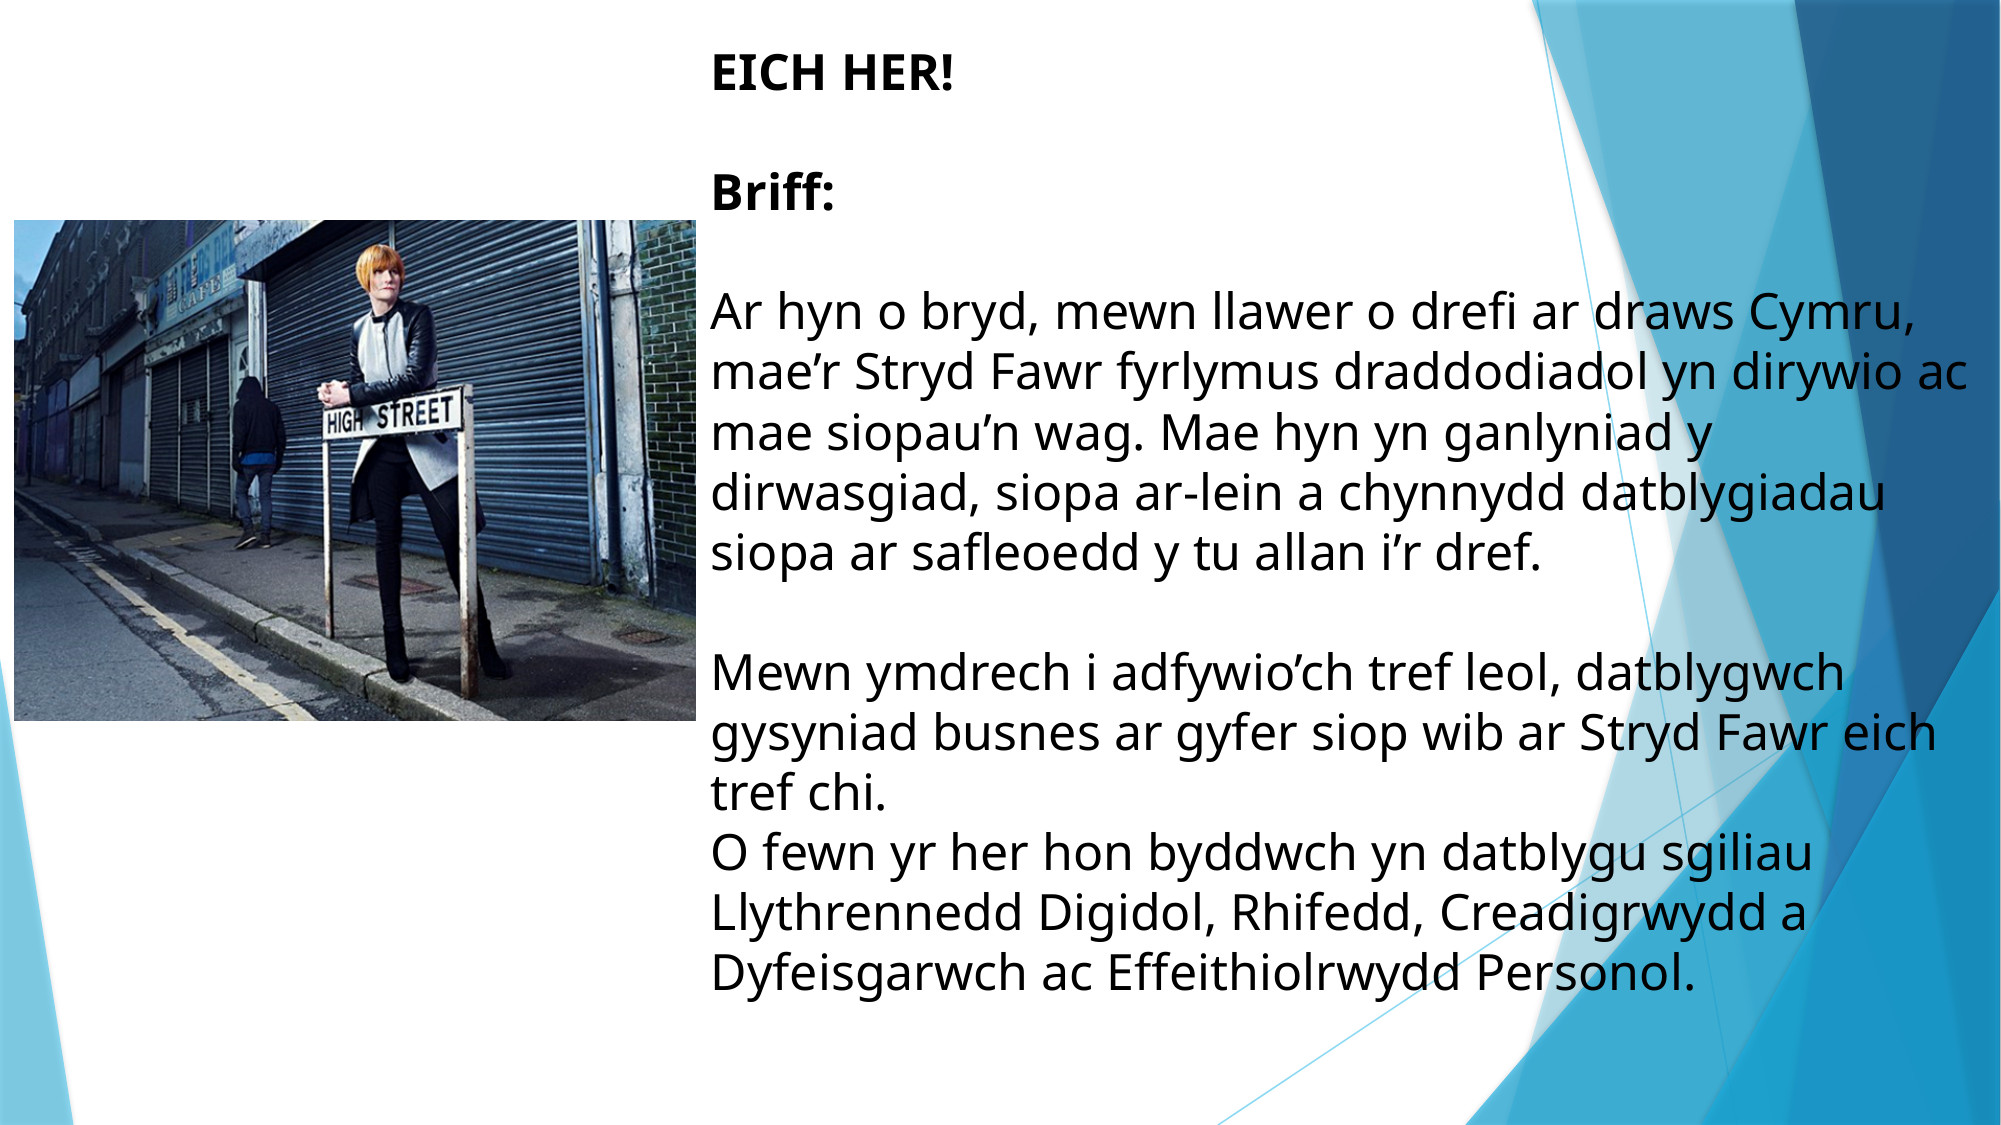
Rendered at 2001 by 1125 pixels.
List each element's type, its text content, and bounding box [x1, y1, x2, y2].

title EICH HER! Briff: Ar hyn o bryd, mewn llawer o drefi ar draws Cymru, mae’r Stryd Fawr fyrlymus draddodiadol yn dirywio ac mae siopau’n wag. Mae hyn yn ganlyniad y dirwasgiad, siopa ar-lein a chynnydd datblygiadau siopa ar safleoedd y tu allan i’r dref. Mewn ymdrech i adfywio’ch tref leol, datblygwch gysyniad busnes ar gyfer siop wib ar Stryd Fawr eich tref chi. O fewn yr her hon byddwch yn datblygu sgiliau Llythrennedd Digidol, Rhifedd, Creadigrwydd a Dyfeisgarwch ac Effeithiolrwydd Personol. [695, 32, 2000, 1105]
picture [13, 220, 697, 722]
